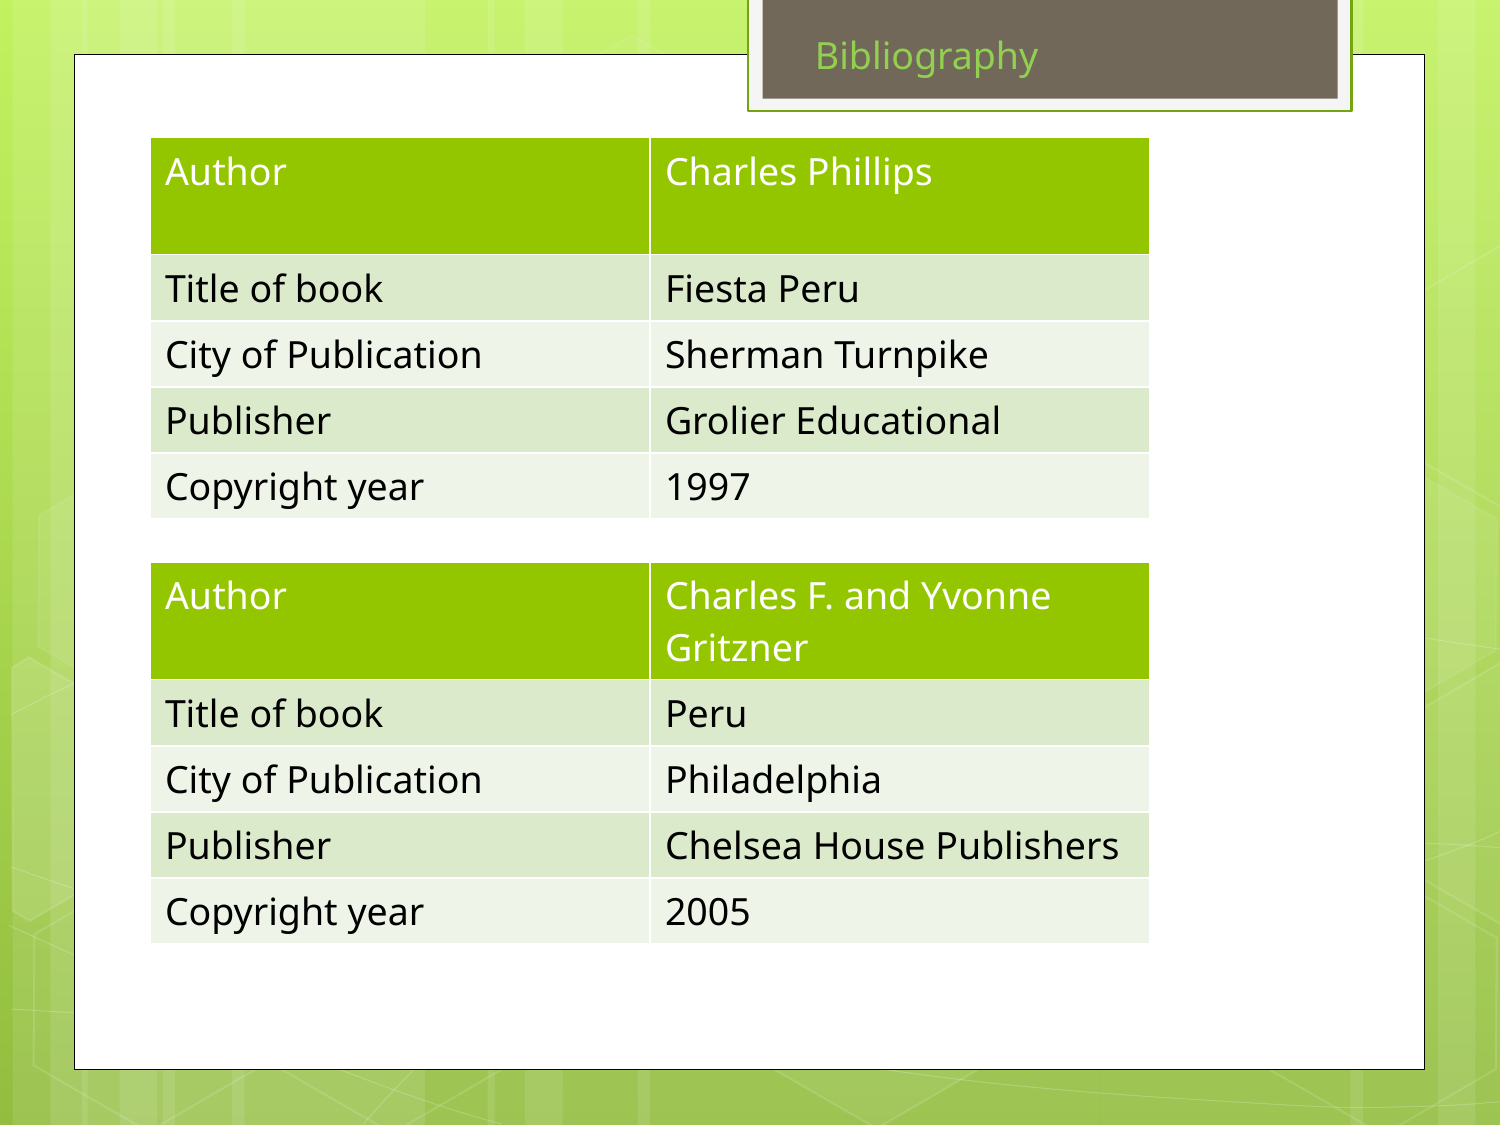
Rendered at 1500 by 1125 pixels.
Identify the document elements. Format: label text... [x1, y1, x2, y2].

table_cell Philadelphia [651, 747, 1149, 811]
table_cell Title of book [151, 680, 649, 745]
table_cell Title of book [151, 255, 649, 320]
table_header Charles Phillips [651, 138, 1149, 254]
table_cell Fiesta Peru [651, 255, 1149, 320]
table_cell Publisher [151, 388, 649, 452]
table_cell Copyright year [151, 879, 649, 943]
table_cell Peru [651, 680, 1149, 745]
table_cell 1997 [651, 454, 1149, 518]
table_cell City of Publication [151, 322, 649, 386]
table_cell 2005 [651, 879, 1149, 943]
table_cell Publisher [151, 813, 649, 877]
text_box Bibliography [799, 24, 1313, 85]
table_cell City of Publication [151, 747, 649, 811]
table_header Author [151, 563, 649, 679]
table_cell Copyright year [151, 454, 649, 518]
table_cell Grolier Educational [651, 388, 1149, 452]
table_header Charles F. and Yvonne Gritzner [651, 563, 1149, 679]
table_header Author [151, 138, 649, 254]
table_cell Chelsea House Publishers [651, 813, 1149, 877]
table_cell Sherman Turnpike [651, 322, 1149, 386]
